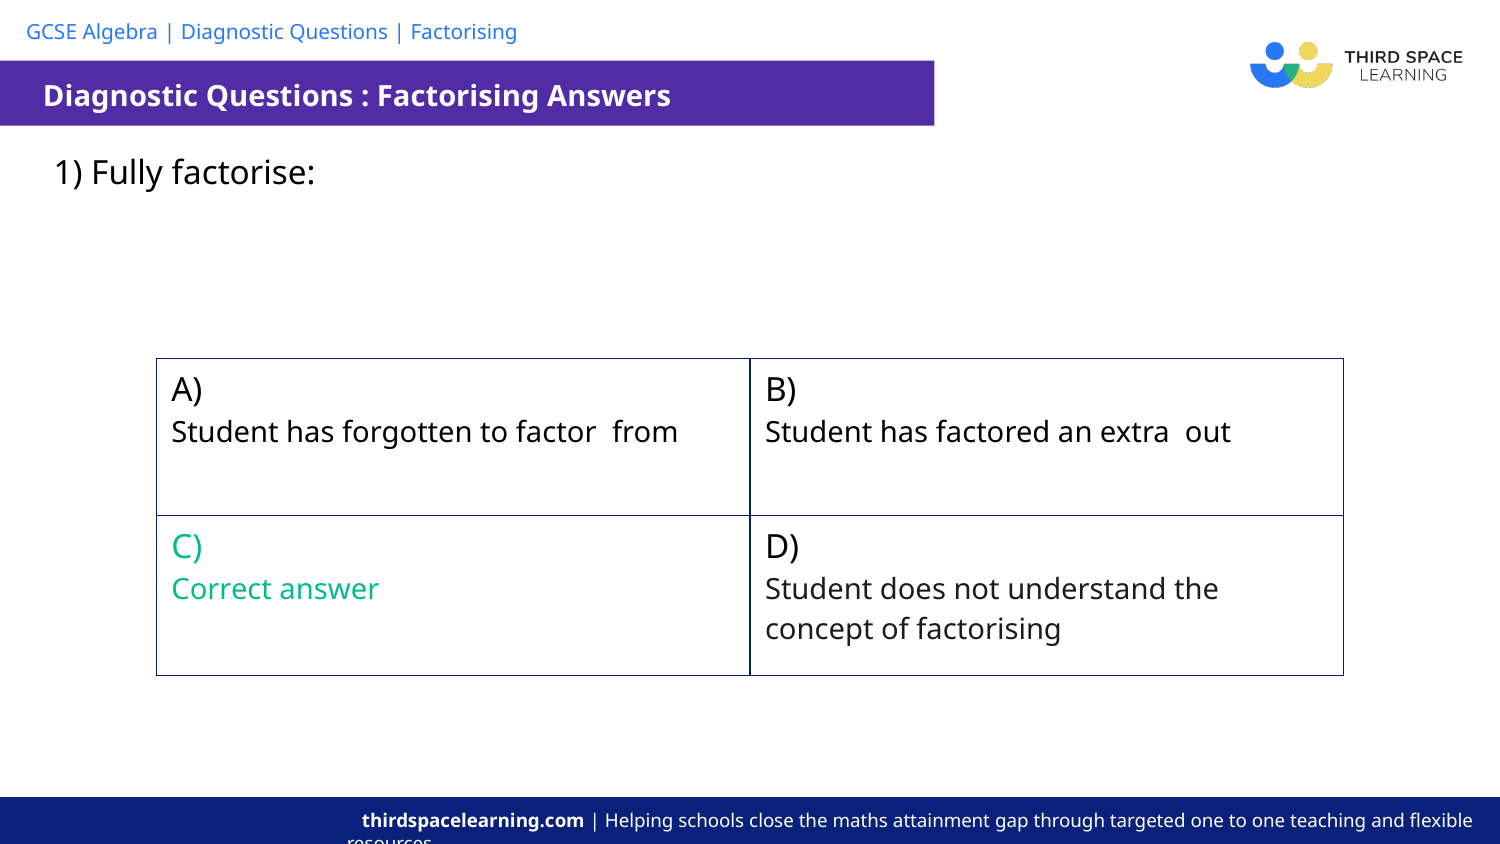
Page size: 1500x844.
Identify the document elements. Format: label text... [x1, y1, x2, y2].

text_box Diagnostic Questions : Factorising Answers [27, 61, 849, 127]
picture [1250, 33, 1465, 99]
